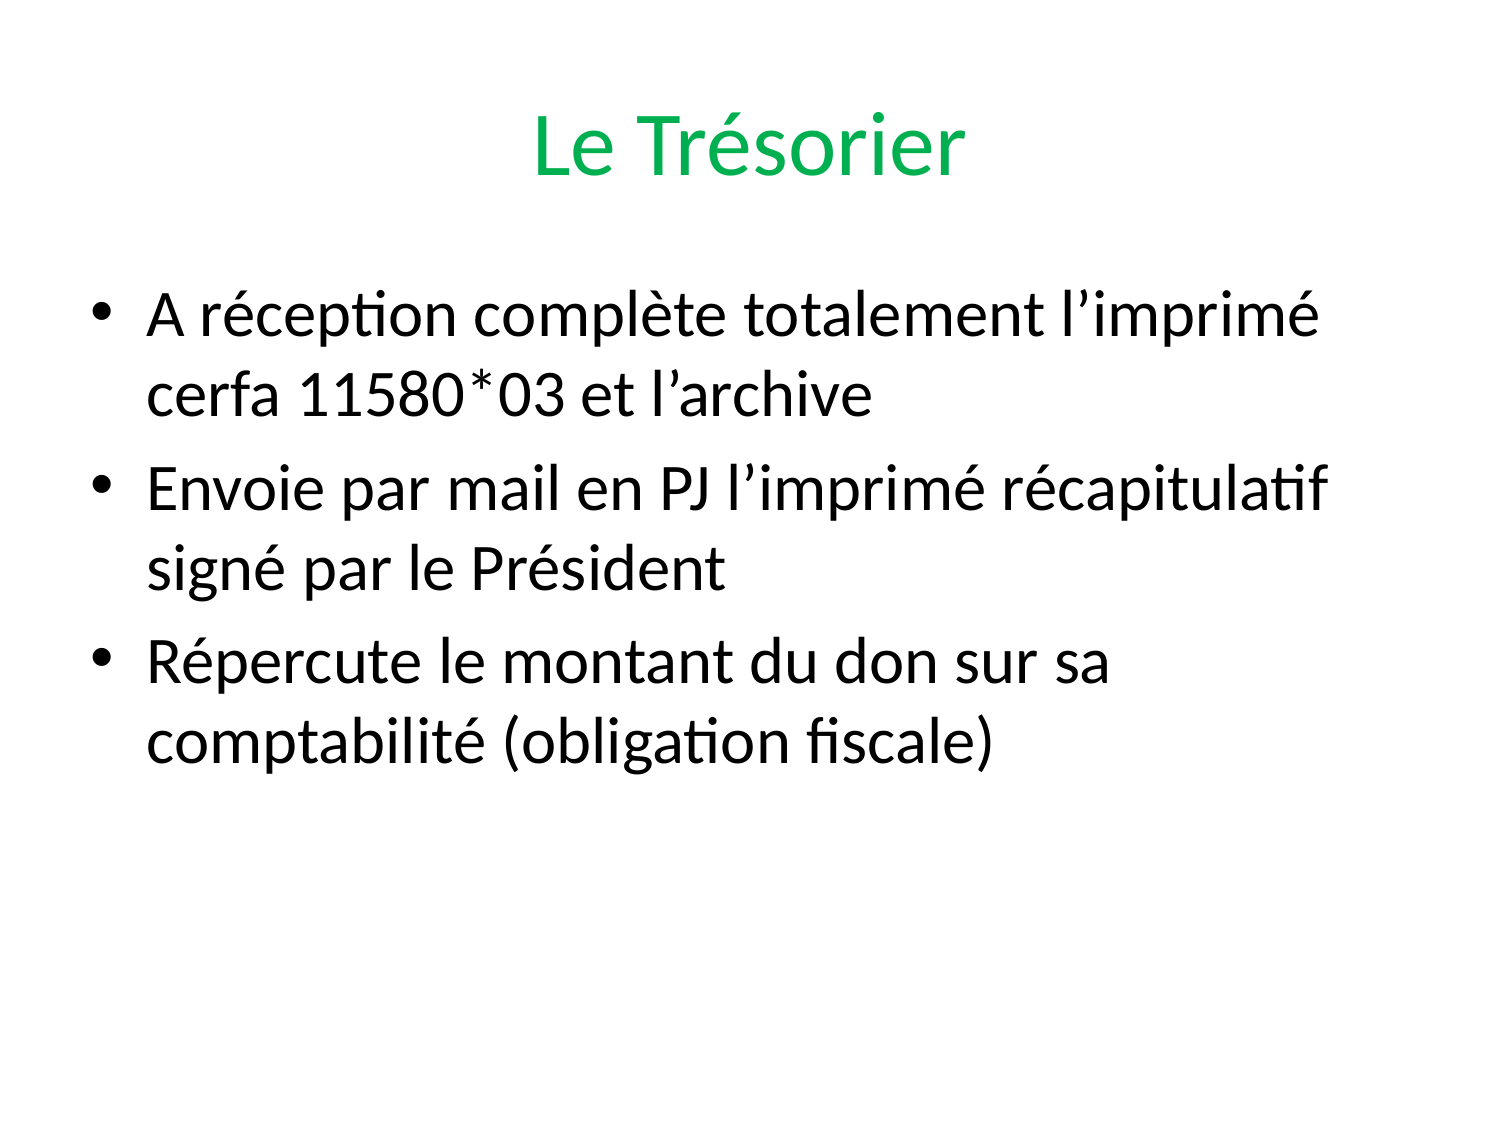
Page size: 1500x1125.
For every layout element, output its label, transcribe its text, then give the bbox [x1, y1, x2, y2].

list A réception complète totalement l’imprimé cerfa 11580*03 et l’archive Envoie par mail en PJ l’imprimé récapitulatif signé par le Président Répercute le montant du don sur sa comptabilité (obligation fiscale) [75, 262, 1425, 1005]
title Le Trésorier [75, 45, 1425, 233]
